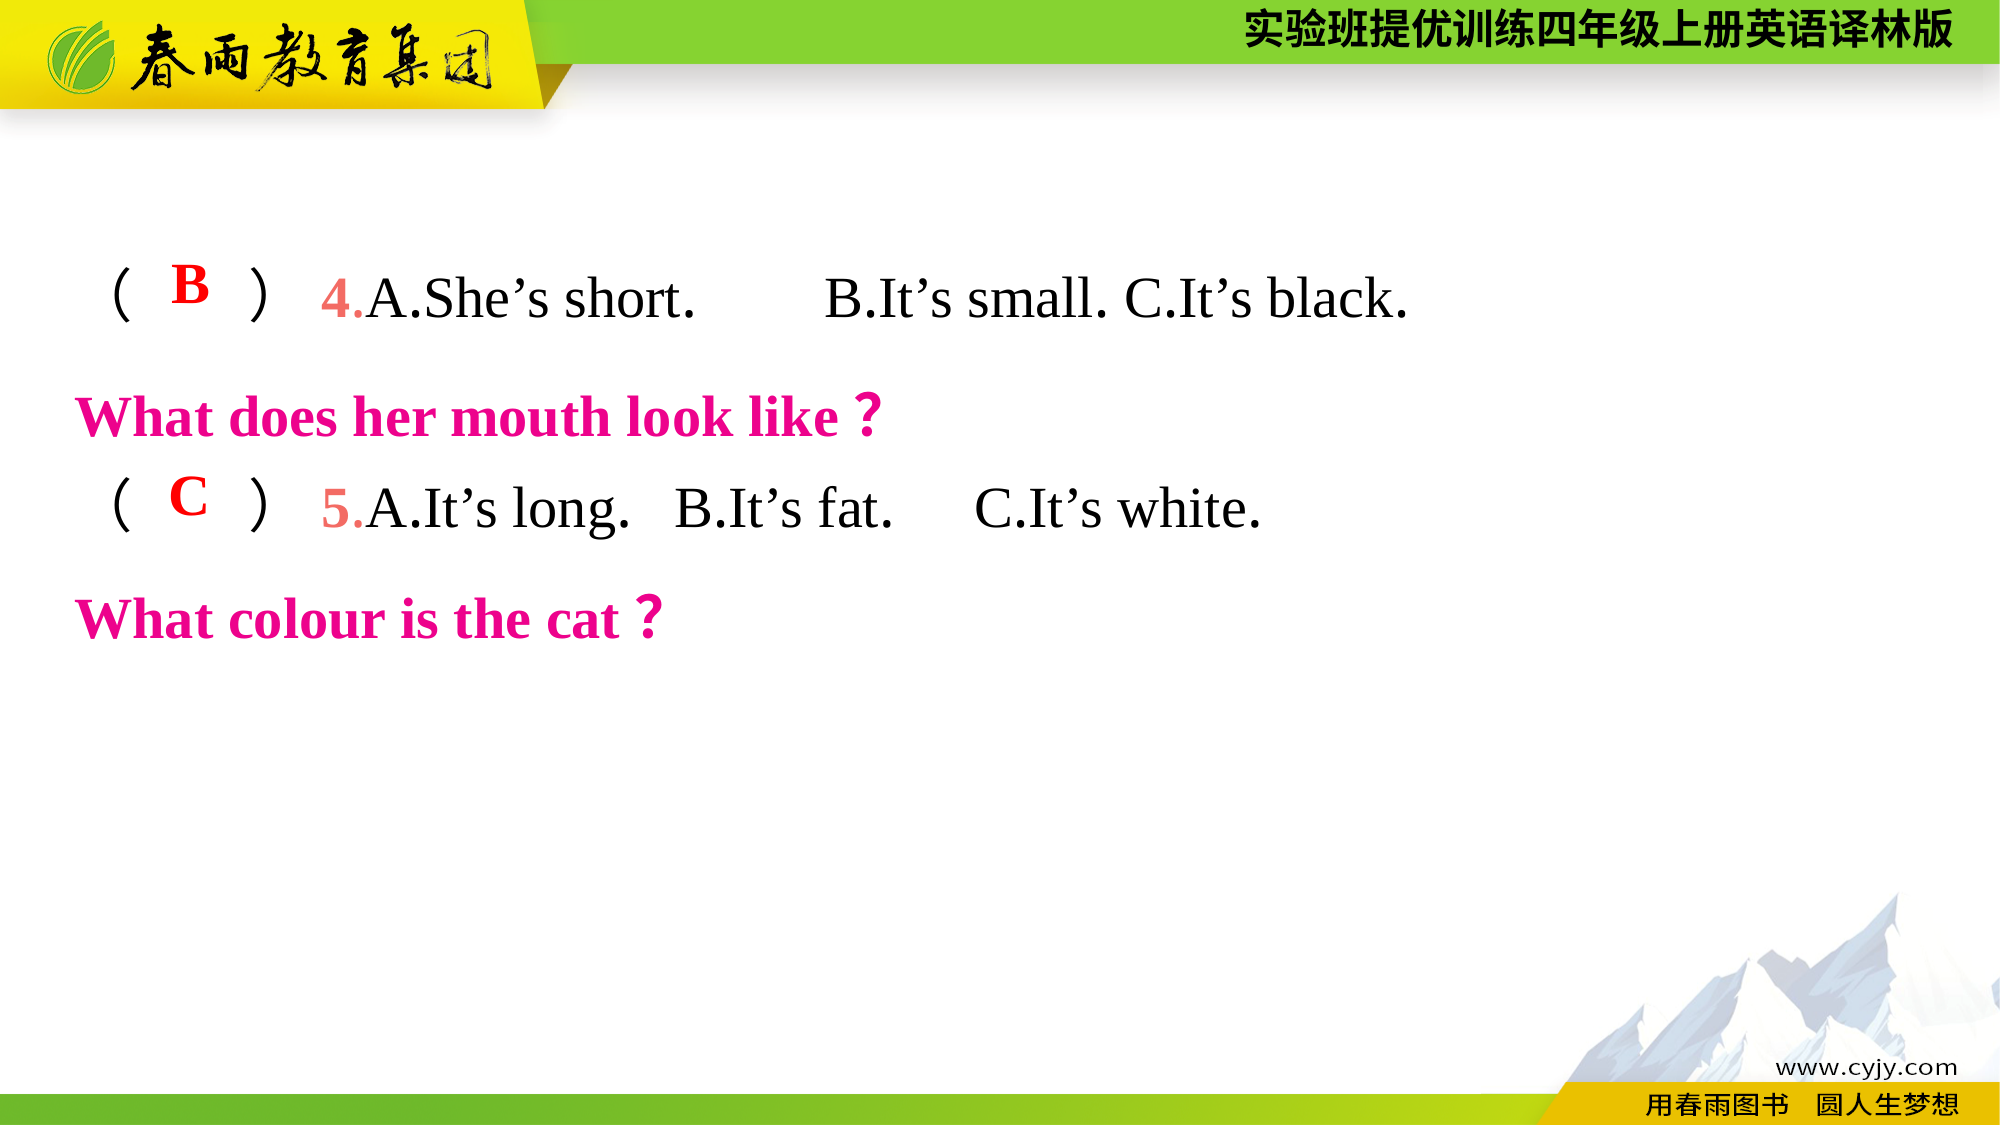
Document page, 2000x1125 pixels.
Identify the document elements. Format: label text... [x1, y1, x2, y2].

text_box What does her mouth look like？ [59, 335, 1944, 456]
picture [0, 0, 2000, 1125]
list （ ）4.A.She’s short. B.It’s small. C.It’s black. （ ）5.A.It’s long. B.It’s fat. C.It’s white. [59, 456, 1944, 537]
text_box What colour is the cat？ [59, 537, 1944, 658]
text_box C [153, 449, 226, 535]
list （ ）4.A.She’s short. B.It’s small. C.It’s black. （ ）5.A.It’s long. B.It’s fat. C.It’s white. [59, 216, 1944, 335]
text_box B [157, 237, 226, 323]
